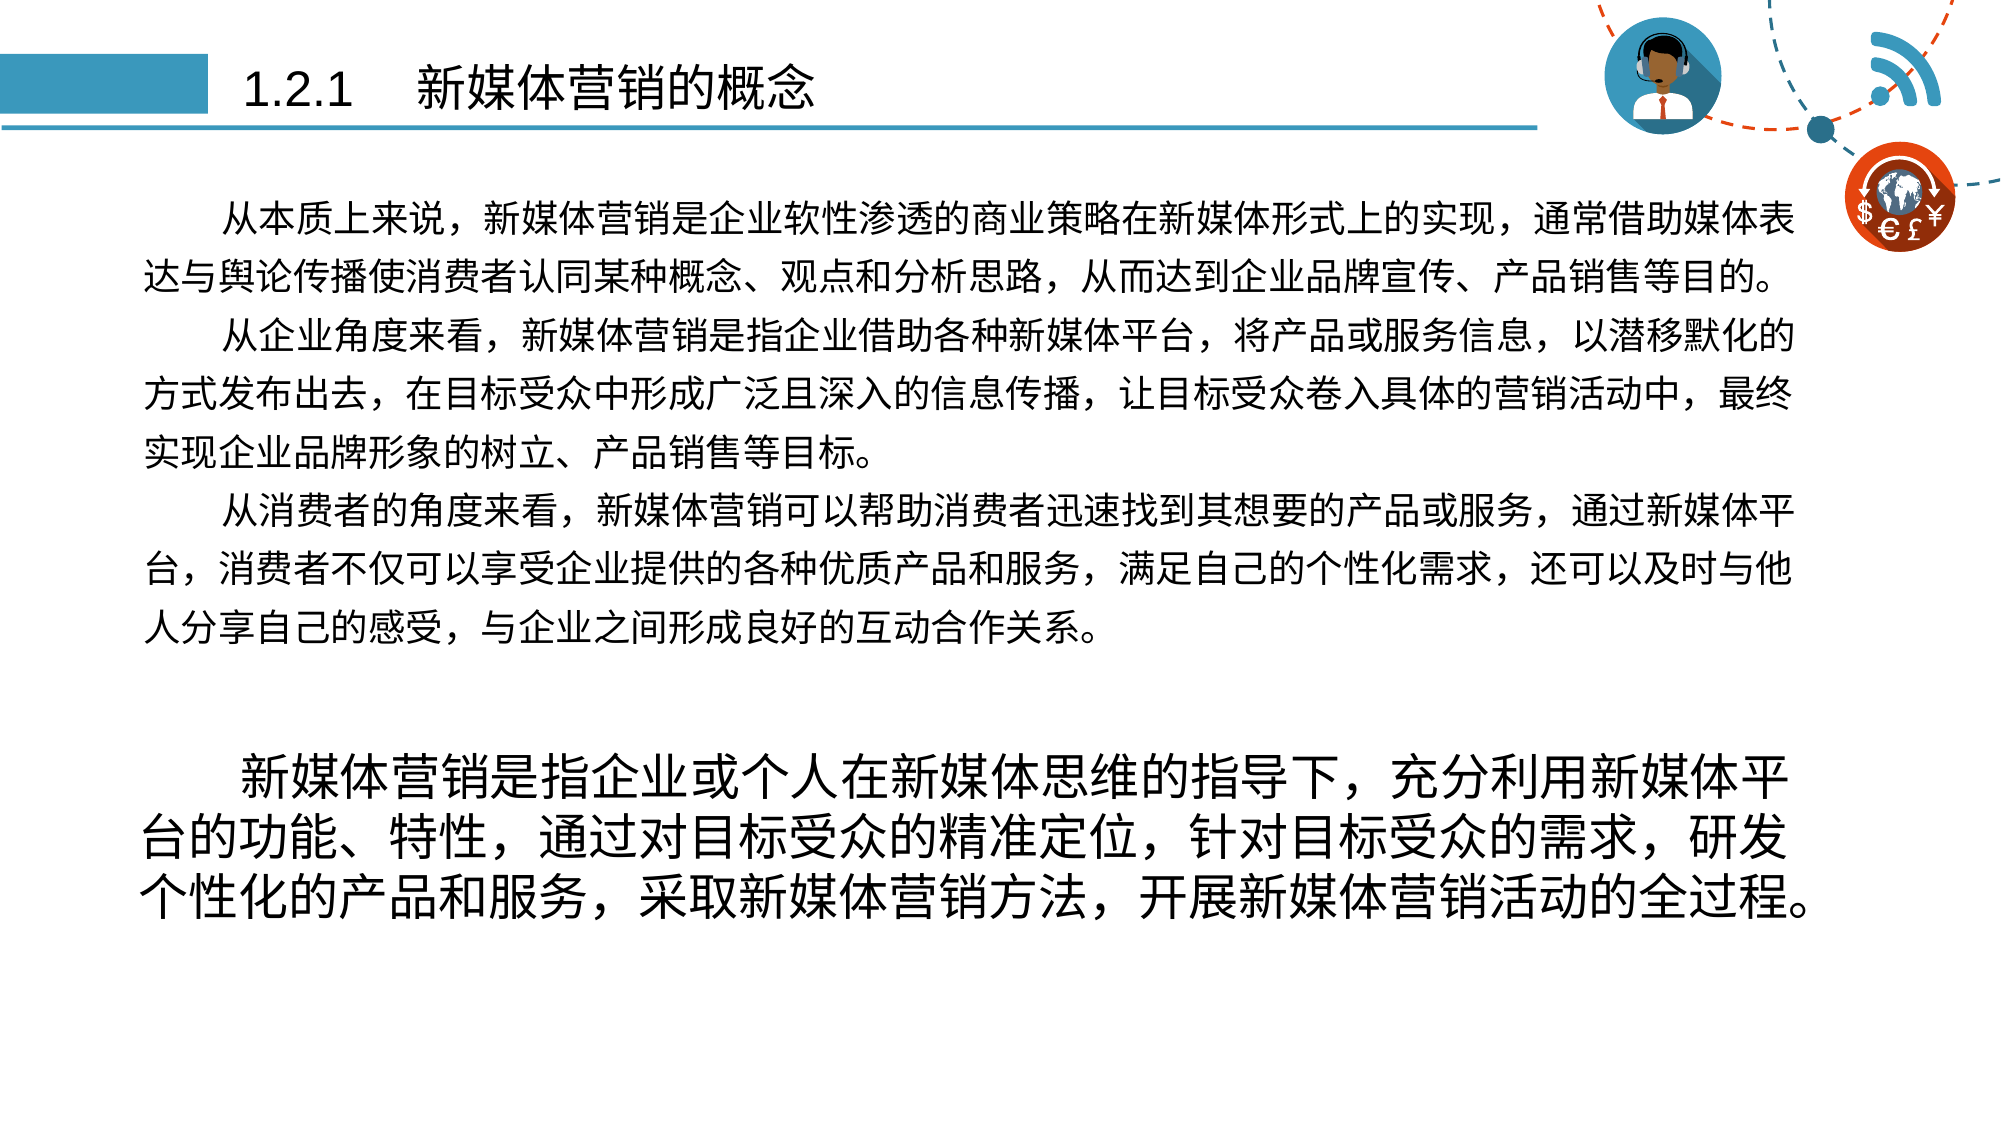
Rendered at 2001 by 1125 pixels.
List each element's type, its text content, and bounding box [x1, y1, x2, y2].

text_box 新媒体营销是指企业或个人在新媒体思维的指导下，充分利用新媒体平台的功能、特性，通过对目标受众的精准定位，针对目标受众的需求，研发个性化的产品和服务，采取新媒体营销方法，开展新媒体营销活动的全过程。 [123, 737, 1826, 933]
list 从本质上来说，新媒体营销是企业软性渗透的商业策略在新媒体形式上的实现，通常借助媒体表达与舆论传播使消费者认同某种概念、观点和分析思路，从而达到企业品牌宣传、产品销售等目的。 从企业角度来看，新媒体营销是指企业借助各种新媒体平台，将产品或服务信息，以潜移默化的方式发布出去，在目标受众中形成广泛且深入的信息传播，让目标受众卷入具体的营销活动中，最终实现企业品牌形象的树立、产品销售等目标。 从消费者的角度来看，新媒体营销可以帮助消费者迅速找到其想要的产品或服务，通过新媒体平台，消费者不仅可以享受企业提供的各种优质产品和服务，满足自己的个性化需求，还可以及时与他人分享自己的感受，与企业之间形成良好的互动合作关系。 [123, 171, 1826, 720]
title 1.2.1 新媒体营销的概念 [222, 55, 1863, 127]
